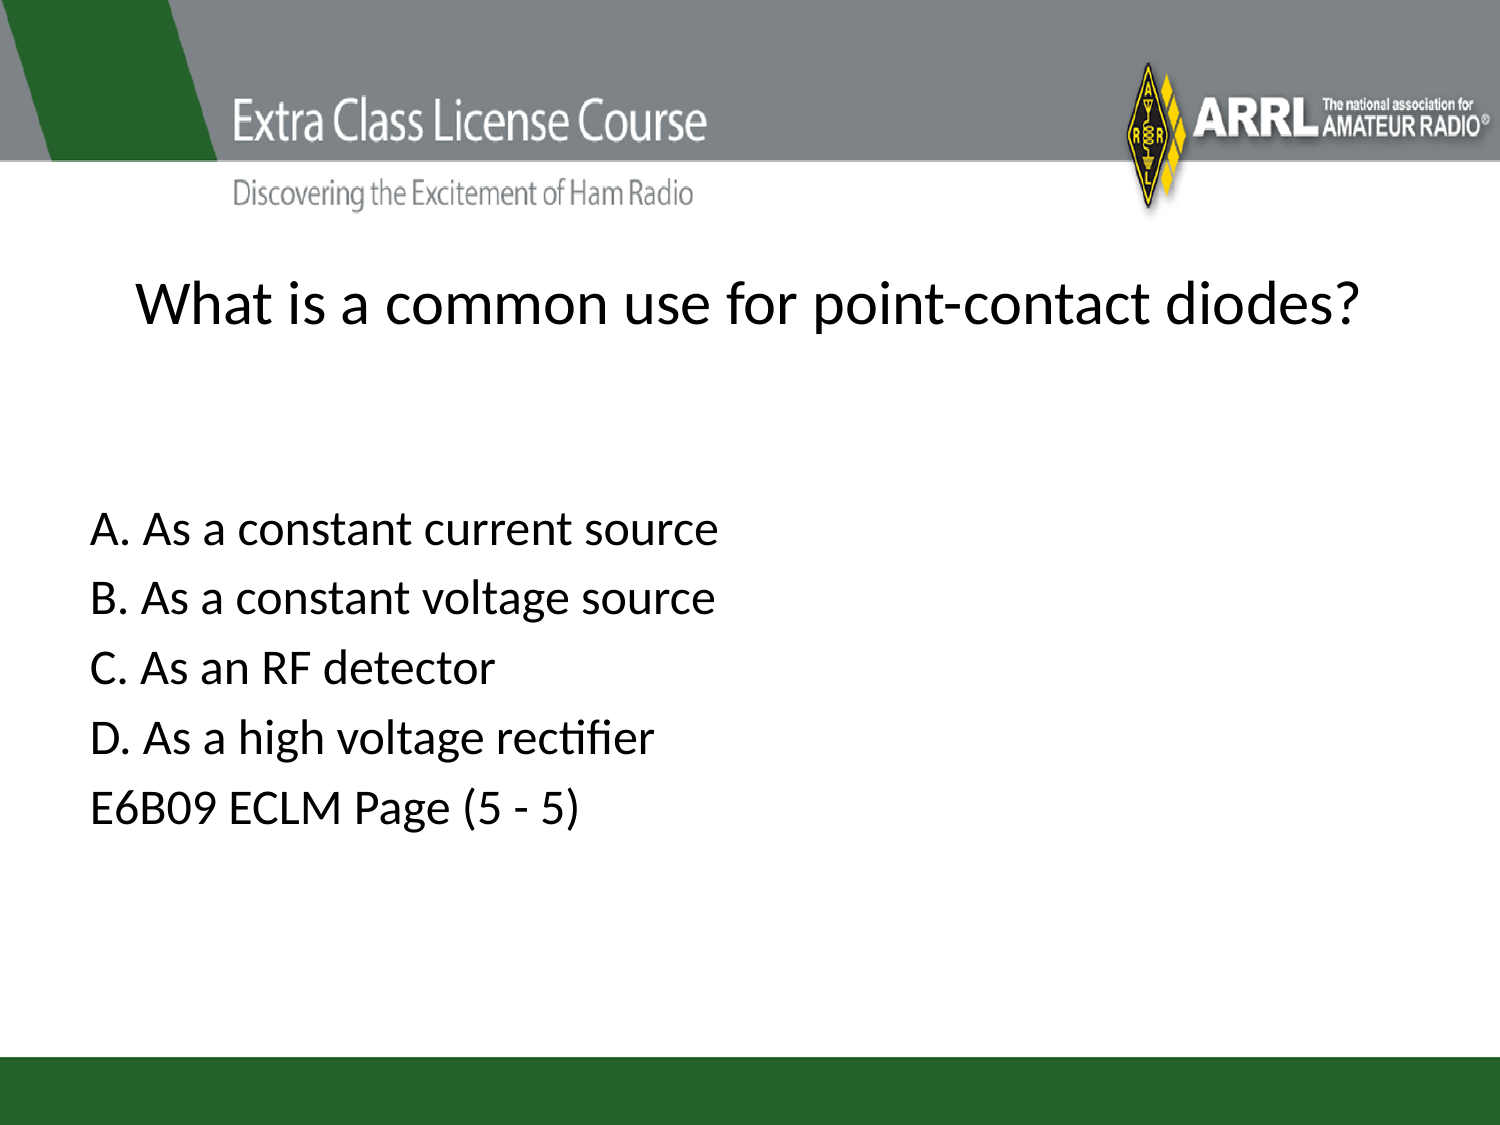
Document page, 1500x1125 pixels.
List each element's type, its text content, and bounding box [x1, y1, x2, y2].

picture [0, 0, 1500, 1125]
list A. As a constant current source B. As a constant voltage source C. As an RF detector D. As a high voltage rectifier E6B09 ECLM Page (5 - 5) [75, 487, 1425, 1005]
title What is a common use for point-contact diodes? [75, 254, 1425, 435]
